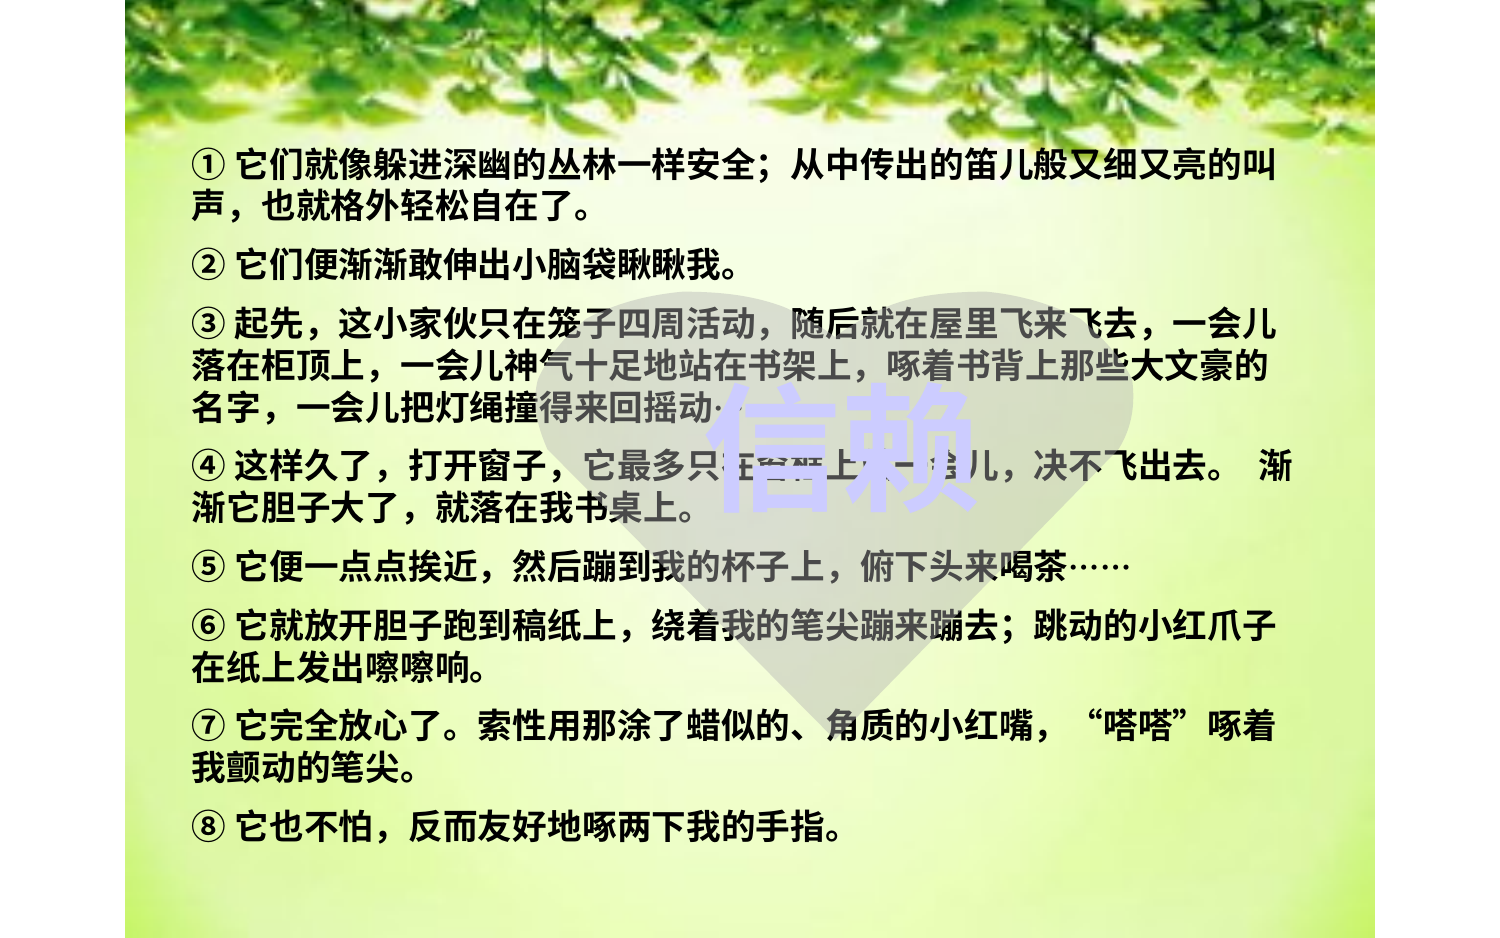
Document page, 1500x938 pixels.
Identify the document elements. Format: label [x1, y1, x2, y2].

picture [124, 0, 1376, 938]
